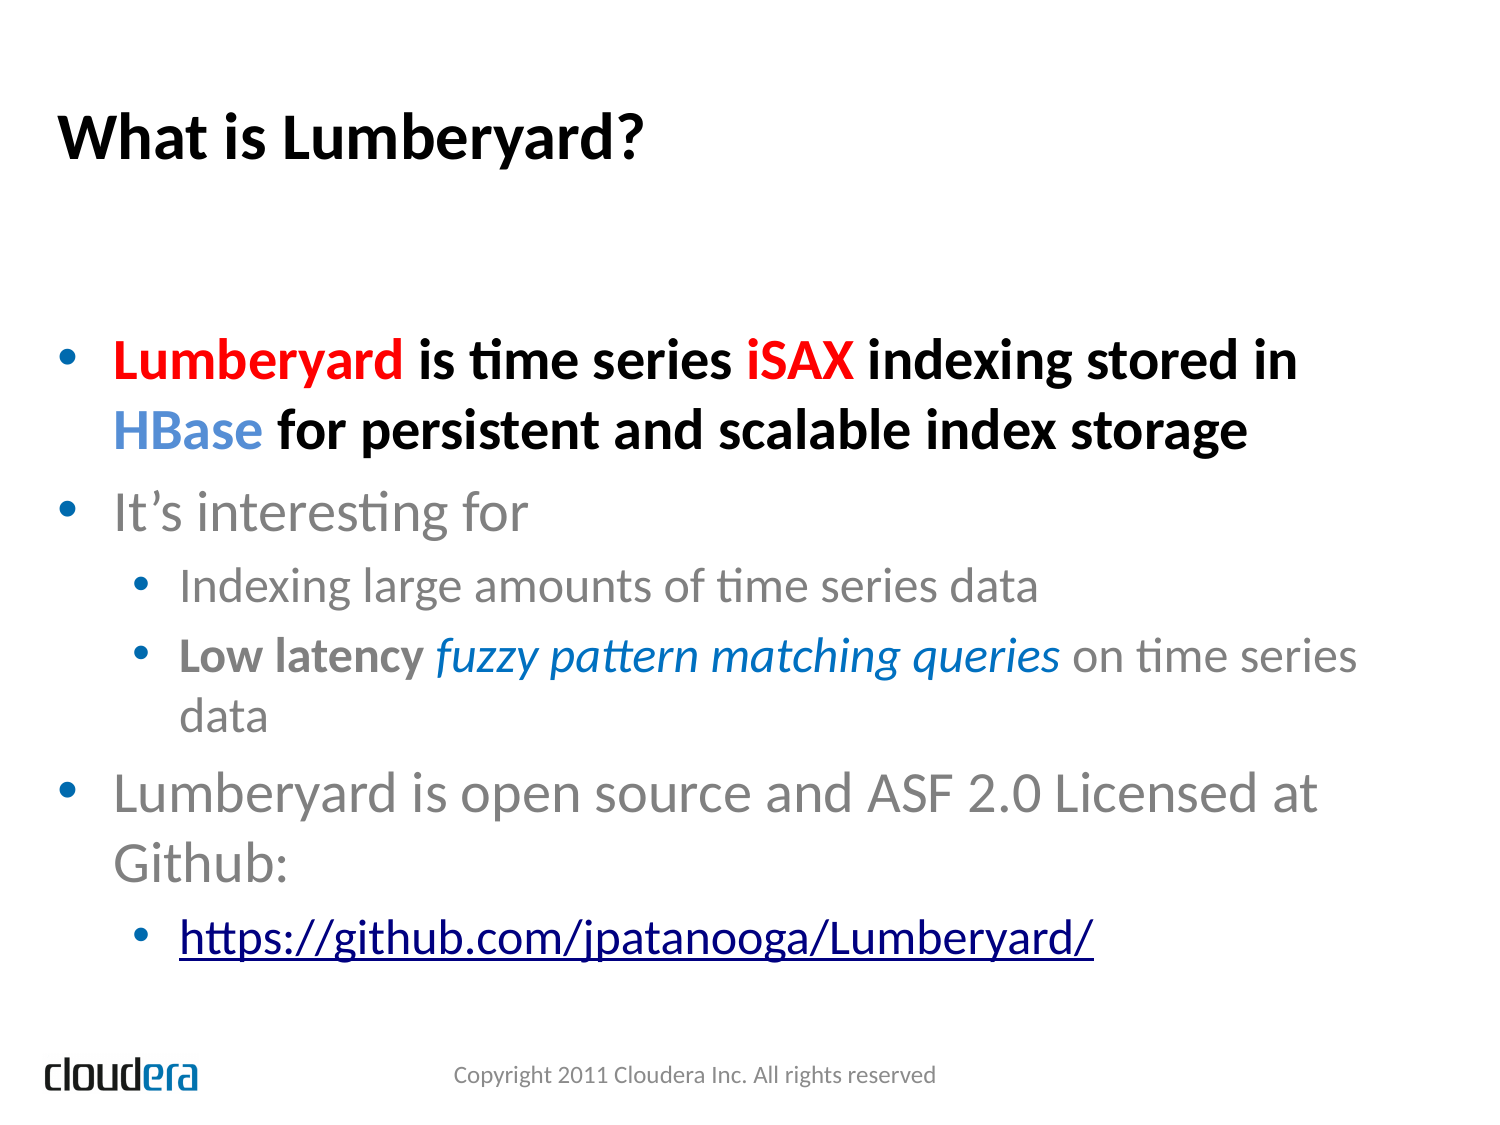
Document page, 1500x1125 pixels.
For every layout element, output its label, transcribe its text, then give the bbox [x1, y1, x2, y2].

list Lumberyard is time series iSAX indexing stored in HBase for persistent and scalable index storage It’s interesting for Indexing large amounts of time series data Low latency fuzzy pattern matching queries on time series data Lumberyard is open source and ASF 2.0 Licensed at Github: https://github.com/jpatanooga/Lumberyard/ [42, 232, 1461, 1043]
footer Copyright 2011 Cloudera Inc. All rights reserved [404, 1053, 988, 1094]
picture [42, 1053, 199, 1094]
title What is Lumberyard? [42, 35, 1461, 232]
